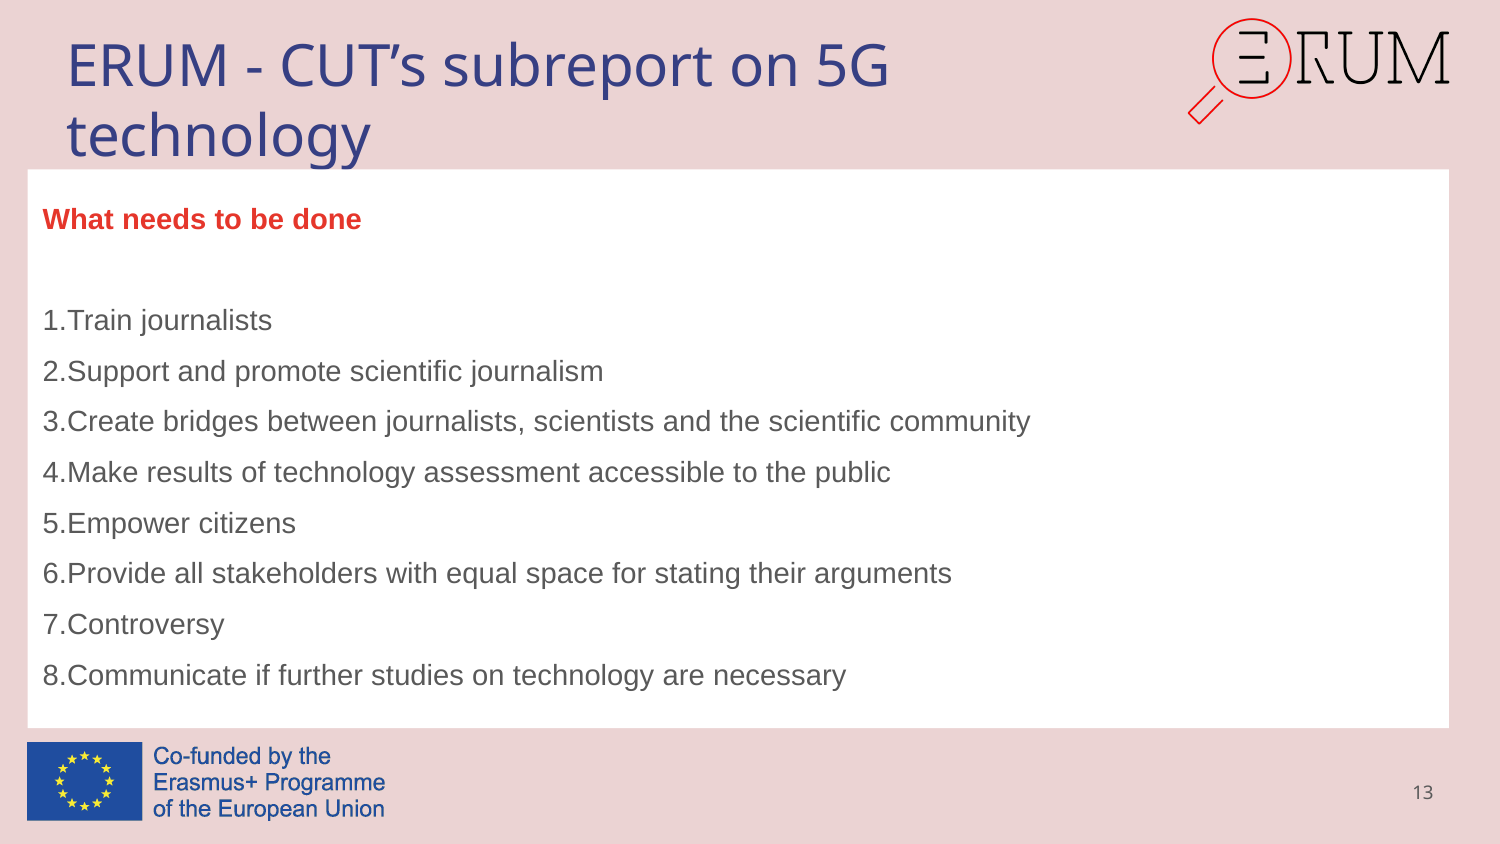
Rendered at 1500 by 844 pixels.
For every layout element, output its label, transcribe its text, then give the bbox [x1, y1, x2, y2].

list What needs to be done 1.Train journalists 2.Support and promote scientific journalism 3.Create bridges between journalists, scientists and the scientific community 4.Make results of technology assessment accessible to the public 5.Empower citizens 6.Provide all stakeholders with equal space for stating their arguments 7.Controversy 8.Communicate if further studies on technology are necessary [27, 169, 1449, 729]
title ERUM - CUT’s subreport on 5G technology [51, 13, 1168, 108]
picture [27, 742, 385, 821]
picture [1136, 0, 1500, 137]
slide_number 13 [1358, 761, 1449, 826]
